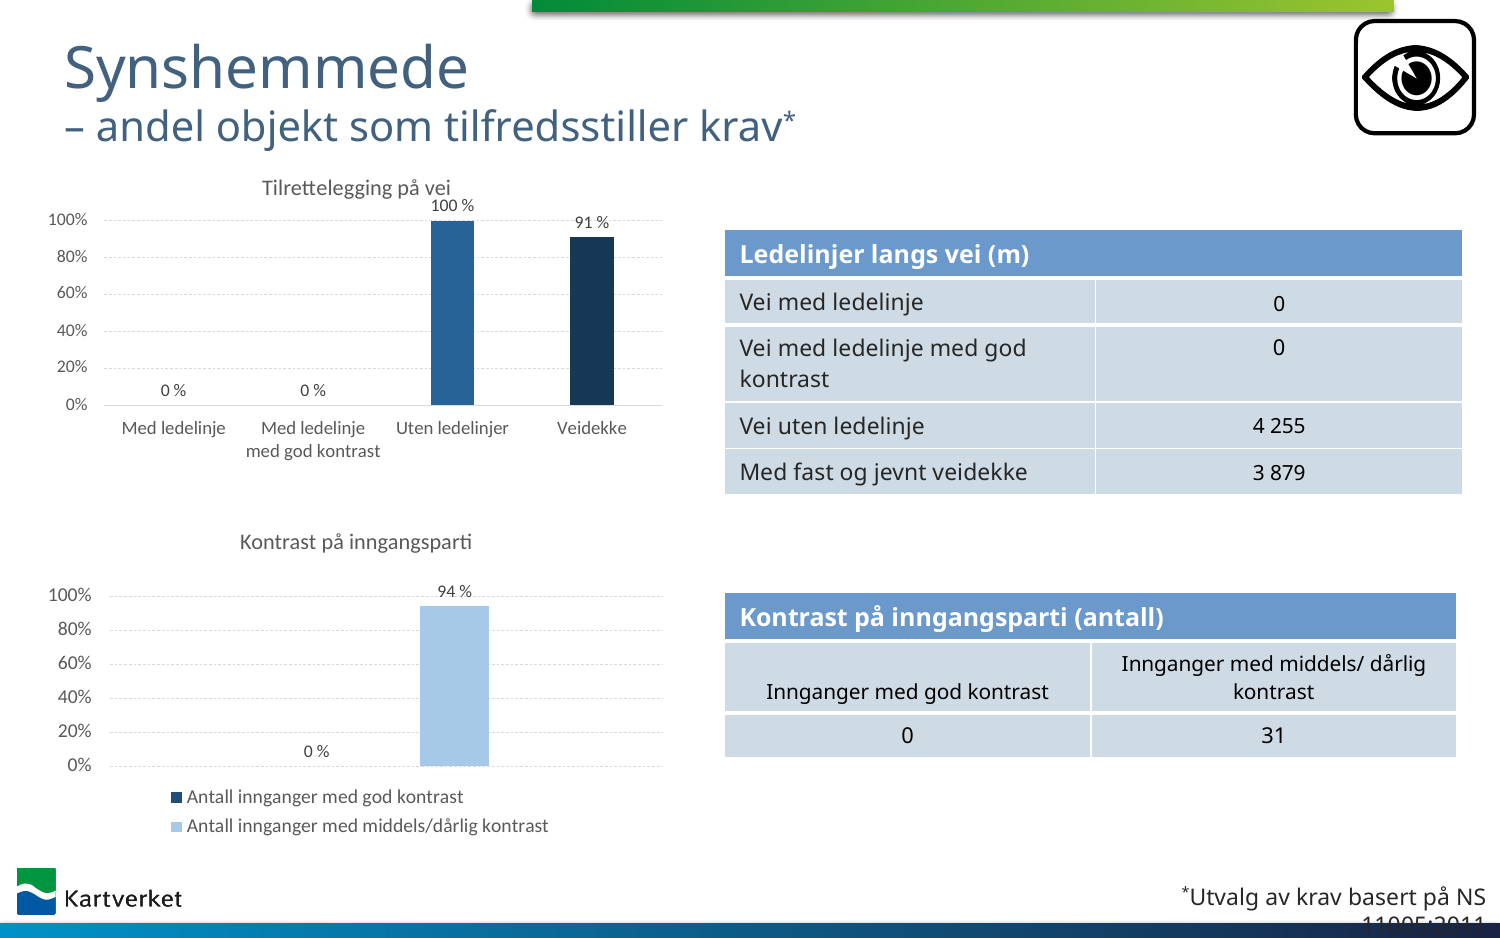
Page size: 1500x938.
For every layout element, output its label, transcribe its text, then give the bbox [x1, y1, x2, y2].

picture [41, 166, 673, 492]
table_cell Med fast og jevnt veidekke [725, 449, 1095, 494]
picture [41, 520, 673, 846]
table_cell Vei med ledelinje med god kontrast [725, 327, 1095, 401]
table_cell 3 879 [1096, 449, 1462, 494]
table_cell 31 [1092, 715, 1456, 757]
table_header Ledelinjer langs vei (m) [725, 230, 1462, 276]
table_cell Innganger med middels/ dårlig kontrast [1092, 643, 1456, 711]
table_cell Innganger med god kontrast [725, 643, 1090, 711]
text_box *Utvalg av krav basert på NS 11005:2011 [1068, 873, 1500, 938]
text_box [1355, 20, 1475, 134]
table_cell 0 [1096, 327, 1462, 401]
table_cell 4 255 [1096, 403, 1462, 448]
table_header Kontrast på inngangsparti (antall) [725, 593, 1456, 639]
table_cell 0 [725, 715, 1090, 757]
text_box Synshemmede – andel objekt som tilfredsstiller krav* [49, 24, 1431, 158]
table_cell Vei uten ledelinje [725, 403, 1095, 448]
table_cell Vei med ledelinje [725, 280, 1095, 323]
table_cell 0 [1096, 280, 1462, 323]
